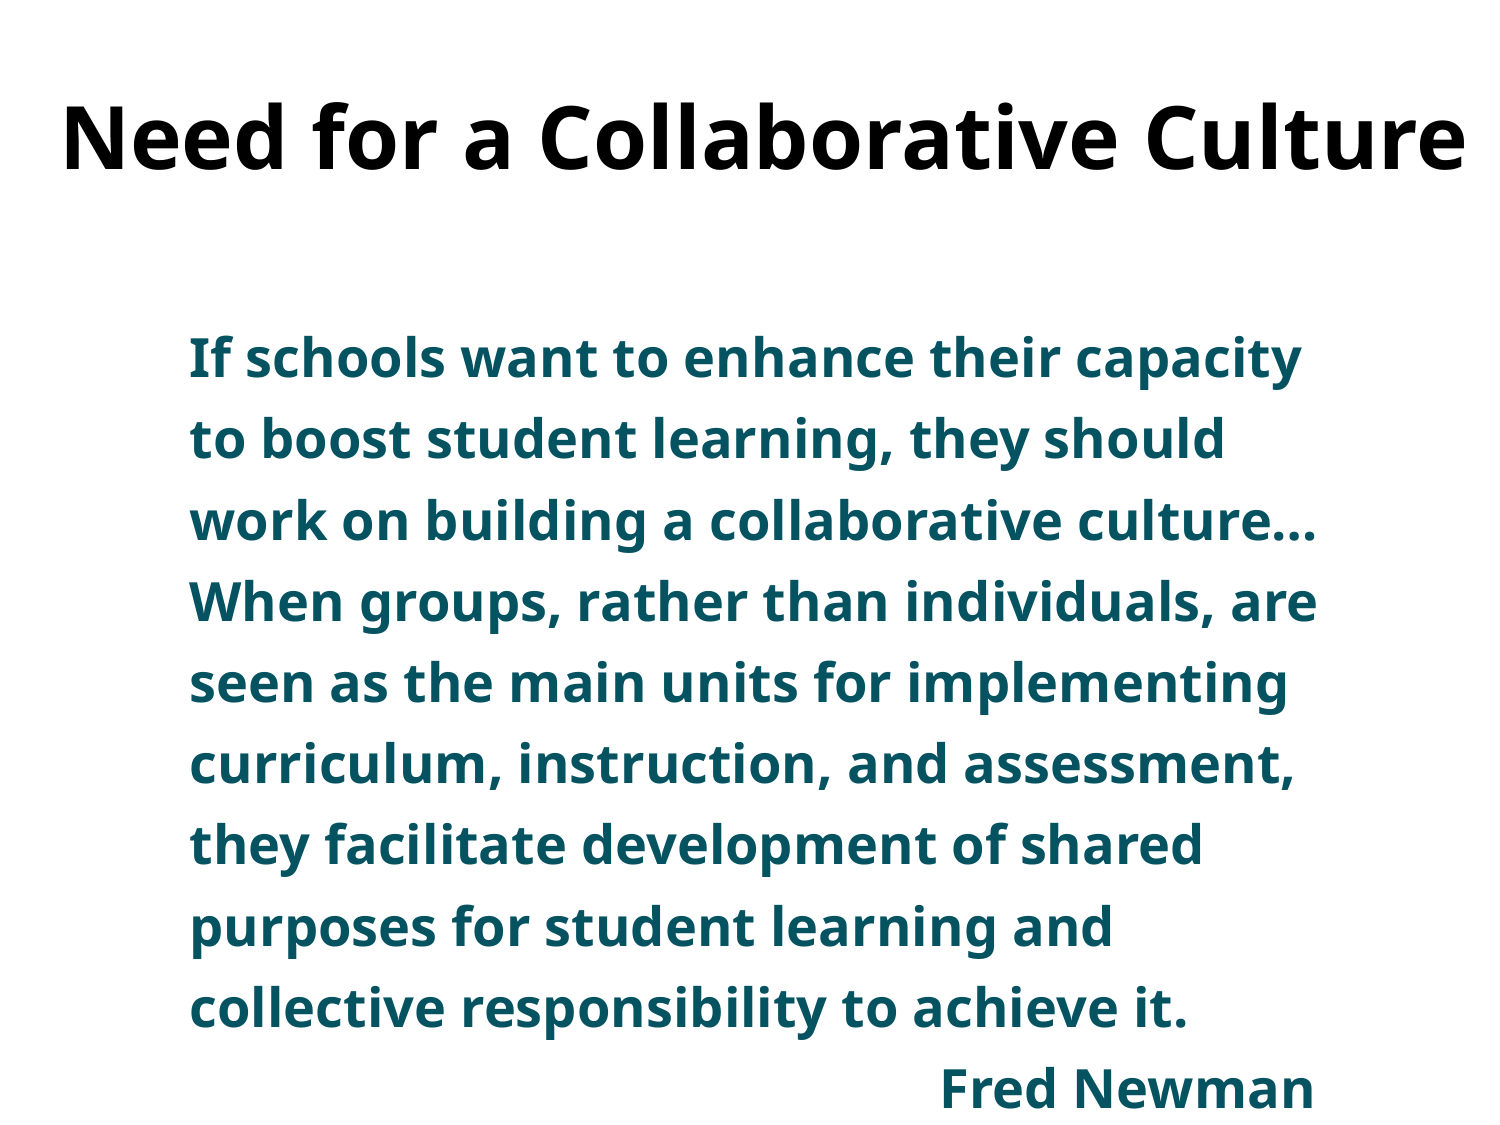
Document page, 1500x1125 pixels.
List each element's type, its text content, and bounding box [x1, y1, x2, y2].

text_box If schools want to enhance their capacity to boost student learning, they should work on building a collaborative culture…When groups, rather than individuals, are seen as the main units for implementing curriculum, instruction, and assessment, they facilitate development of shared purposes for student learning and collective responsibility to achieve it. Fred Newman [174, 299, 1375, 1125]
text_box Need for a Collaborative Culture [44, 74, 1484, 195]
